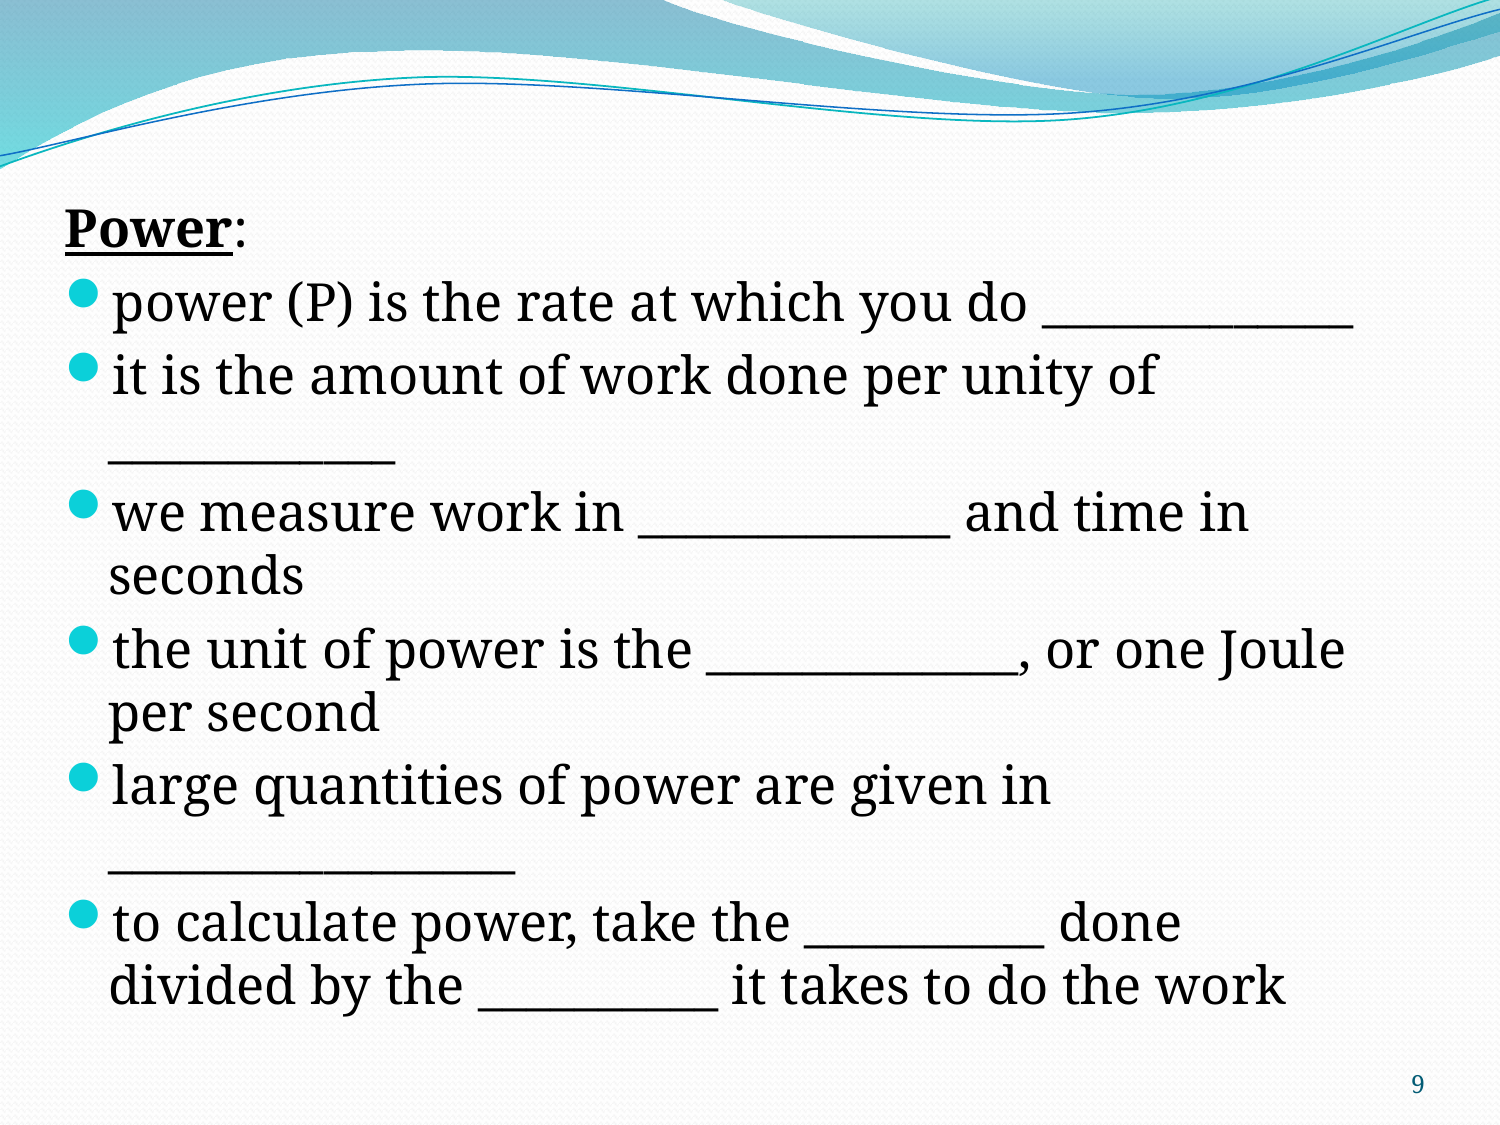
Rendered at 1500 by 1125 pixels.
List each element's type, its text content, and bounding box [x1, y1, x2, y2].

slide_number 9 [1299, 1042, 1425, 1103]
list Power: power (P) is the rate at which you do _____________ it is the amount of work done per unity of ____________ we measure work in _____________ and time in seconds the unit of power is the _____________, or one Joule per second large quantities of power are given in _________________ to calculate power, take the __________ done divided by the __________ it takes to do the work [50, 187, 1400, 1038]
